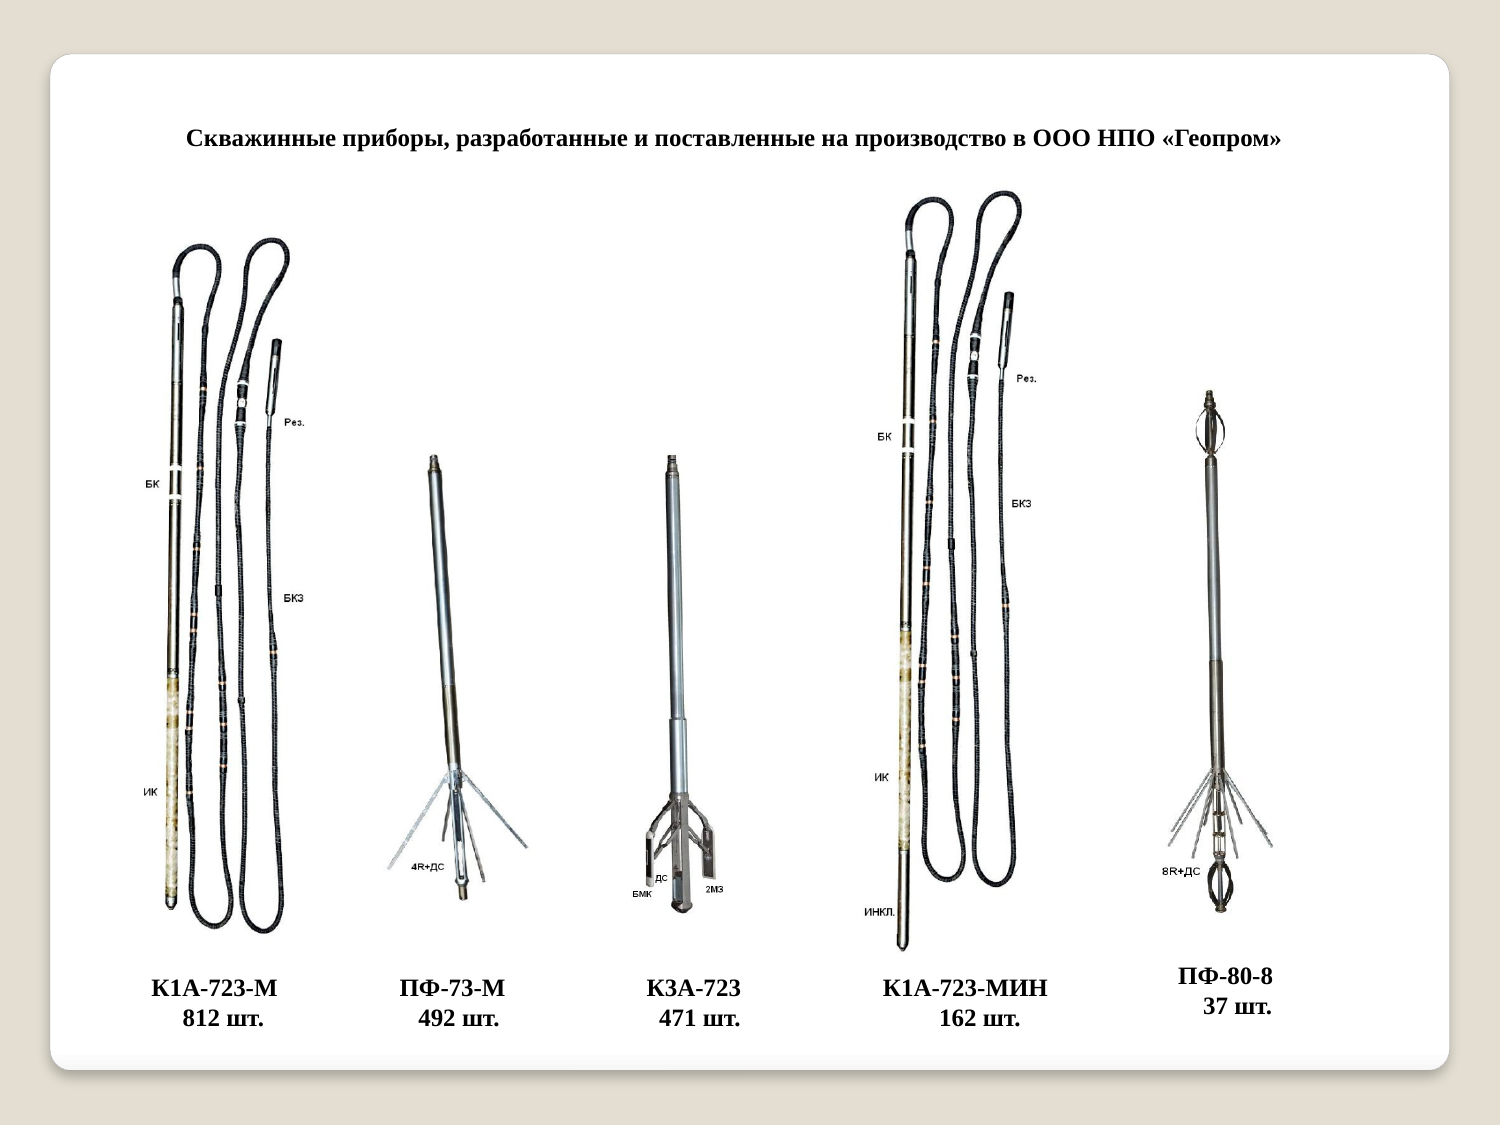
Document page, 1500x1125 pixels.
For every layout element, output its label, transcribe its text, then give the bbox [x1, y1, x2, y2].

picture [383, 444, 538, 917]
picture [123, 219, 335, 971]
picture [631, 444, 727, 929]
text_box К1А-723-МИН 162 шт. [868, 981, 1069, 1039]
text_box ПФ-73-М 492 шт. [384, 964, 527, 1039]
text_box К1А-723-М 812 шт. [136, 983, 293, 1039]
text_box Скважинные приборы, разработанные и поставленные на производство в ООО НПО «Геопром» [171, 113, 1306, 159]
text_box К3А-723 471 шт. [631, 964, 774, 1039]
text_box ПФ-80-8 37 шт. [1163, 952, 1306, 1027]
picture [1139, 373, 1294, 929]
picture [856, 172, 1068, 971]
